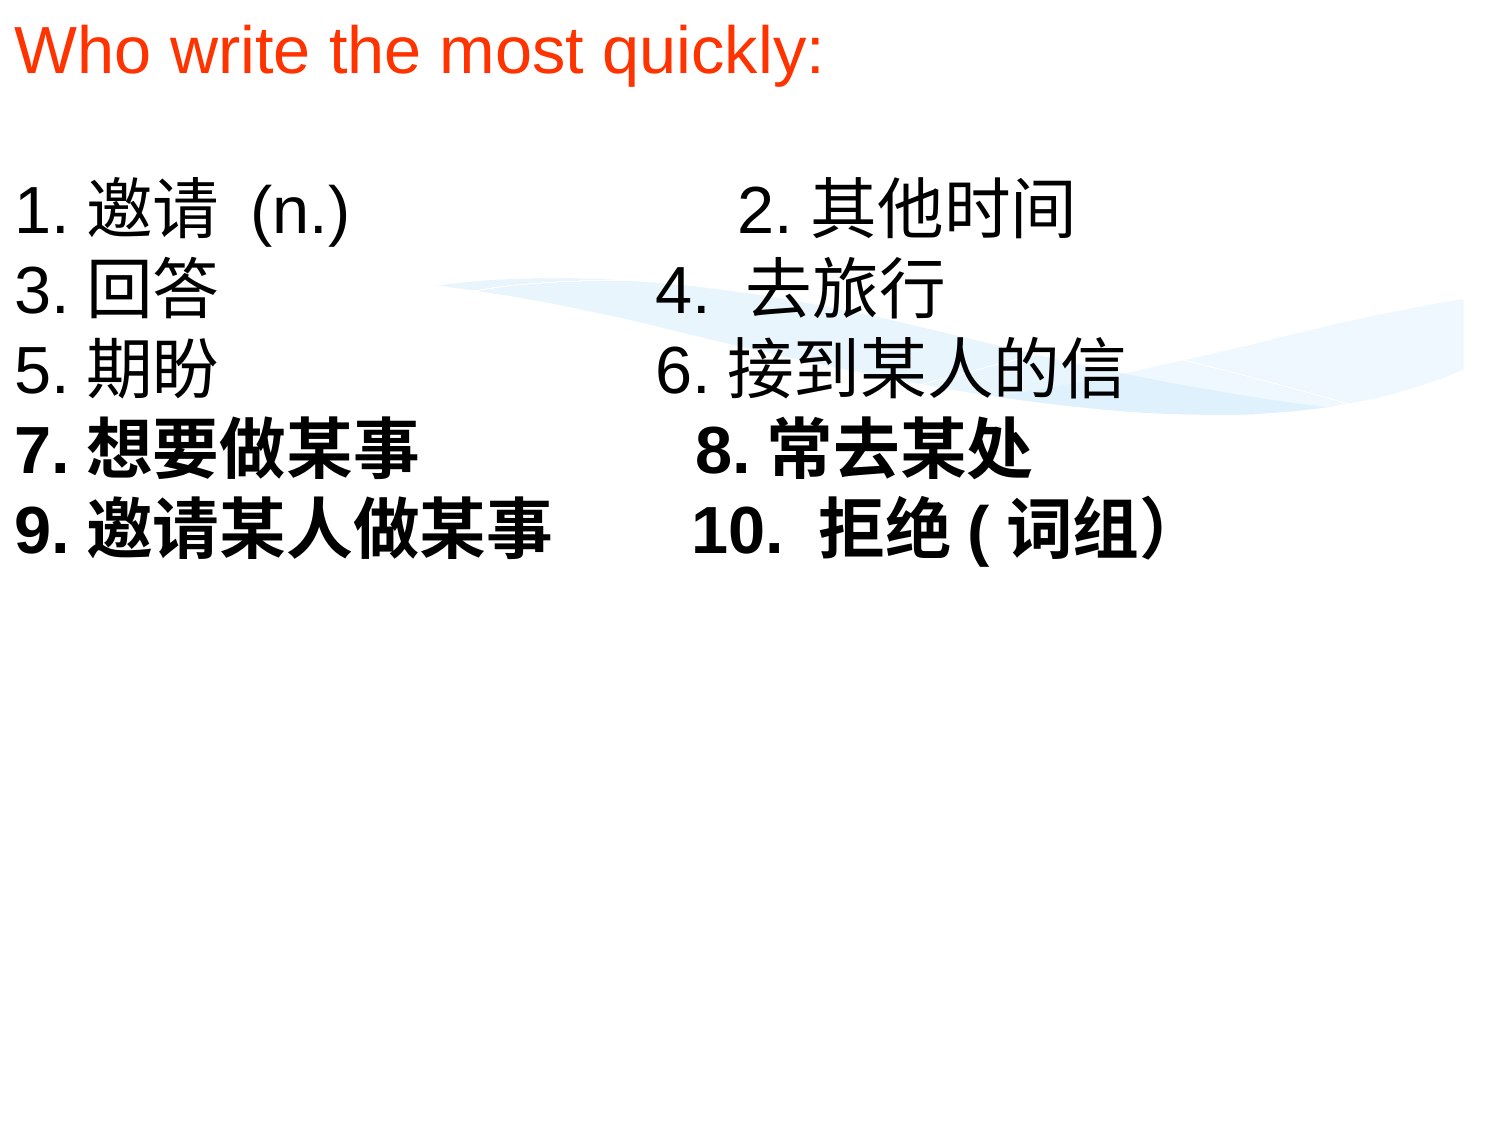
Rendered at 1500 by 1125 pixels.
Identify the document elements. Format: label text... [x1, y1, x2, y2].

text_box Who write the most quickly: 1.邀请 (n.) 2.其他时间 3.回答 4. 去旅行 5.期盼 6.接到某人的信 7.想要做某事 8.常去某处 9.邀请某人做某事 10. 拒绝(词组） [0, 0, 1258, 575]
